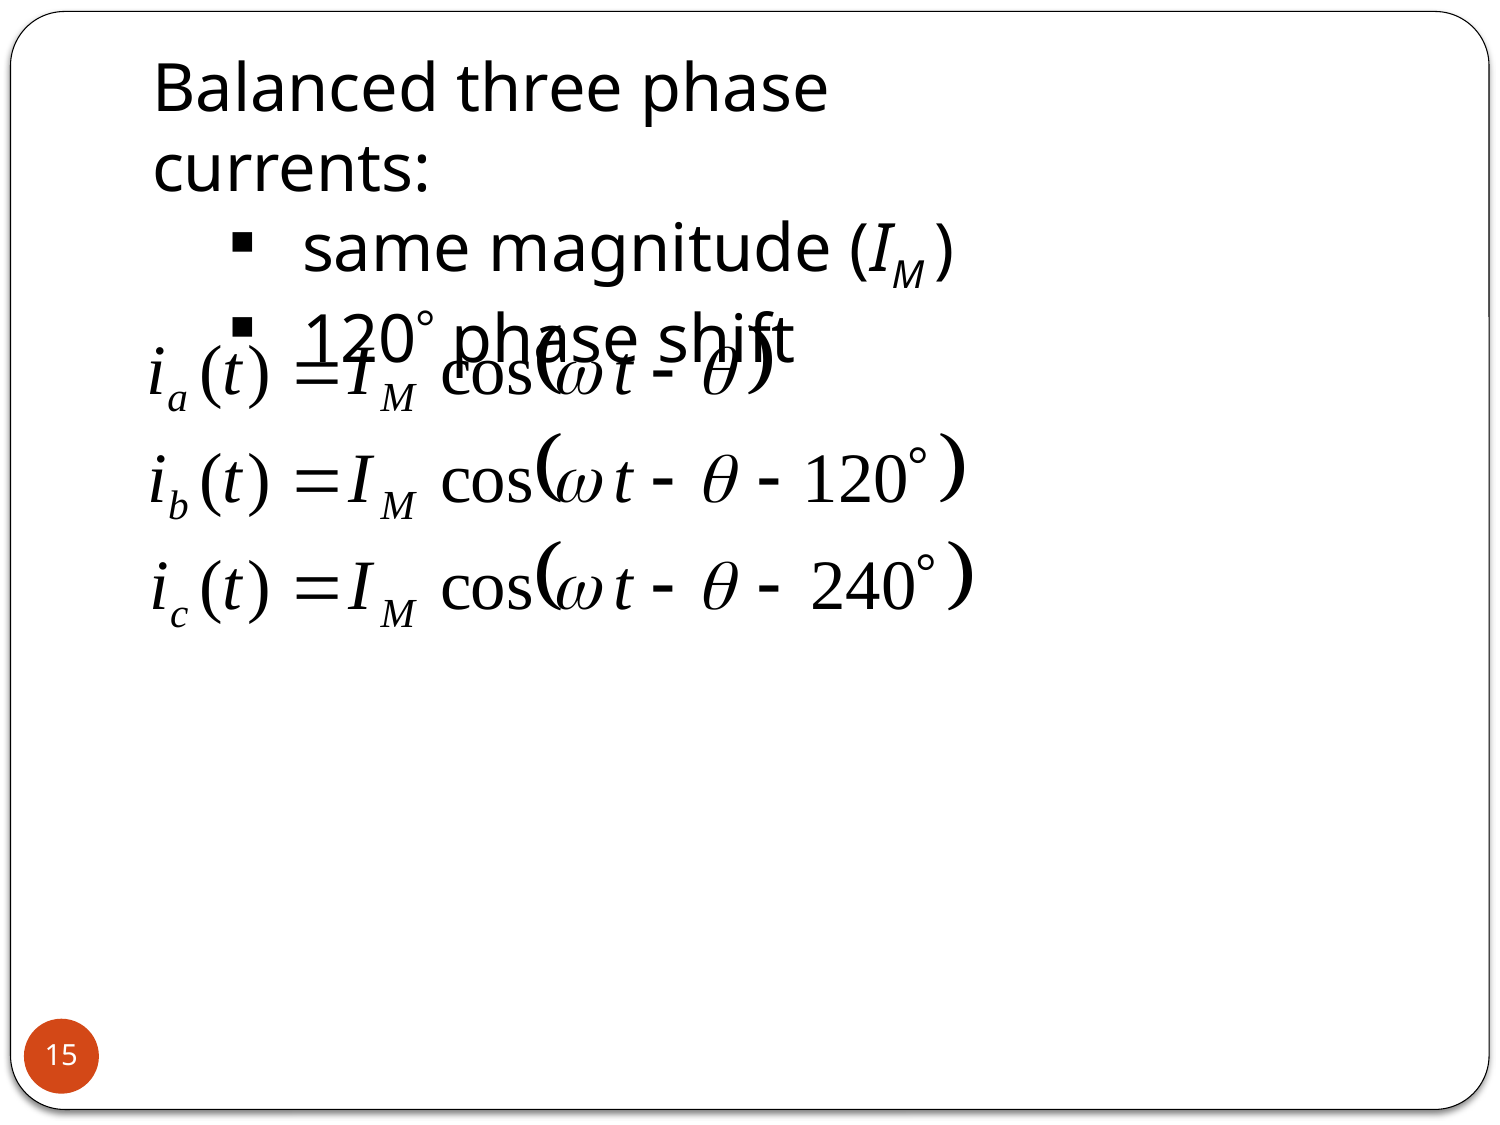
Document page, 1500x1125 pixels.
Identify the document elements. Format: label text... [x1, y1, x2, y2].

text_box Balanced three phase currents: same magnitude (IM ) 120 phase shift [137, 37, 1125, 384]
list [137, 324, 976, 644]
slide_number 15 [23, 1018, 99, 1094]
